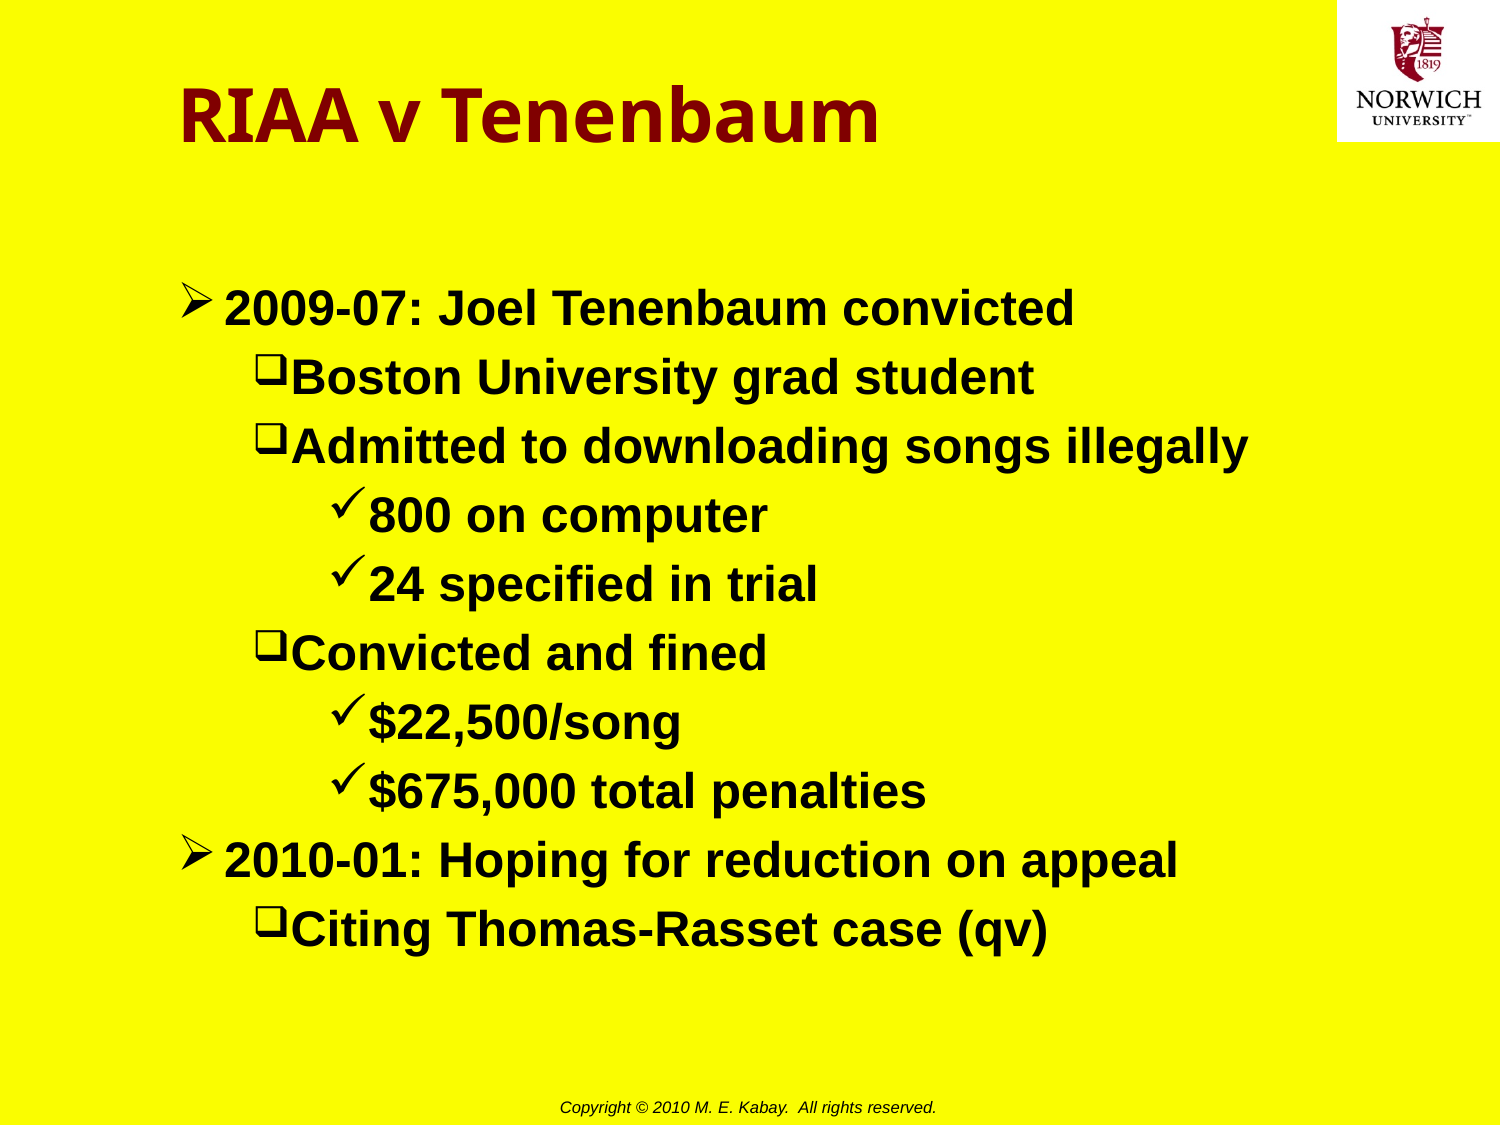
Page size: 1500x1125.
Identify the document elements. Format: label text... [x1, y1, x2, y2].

title RIAA v Tenenbaum [161, 24, 1339, 213]
picture [1337, 0, 1500, 142]
list 2009-07: Joel Tenenbaum convicted Boston University grad student Admitted to downloading songs illegally 800 on computer 24 specified in trial Convicted and fined $22,500/song $675,000 total penalties 2010-01: Hoping for reduction on appeal Citing Thomas-Rasset case (qv) [161, 274, 1339, 1039]
